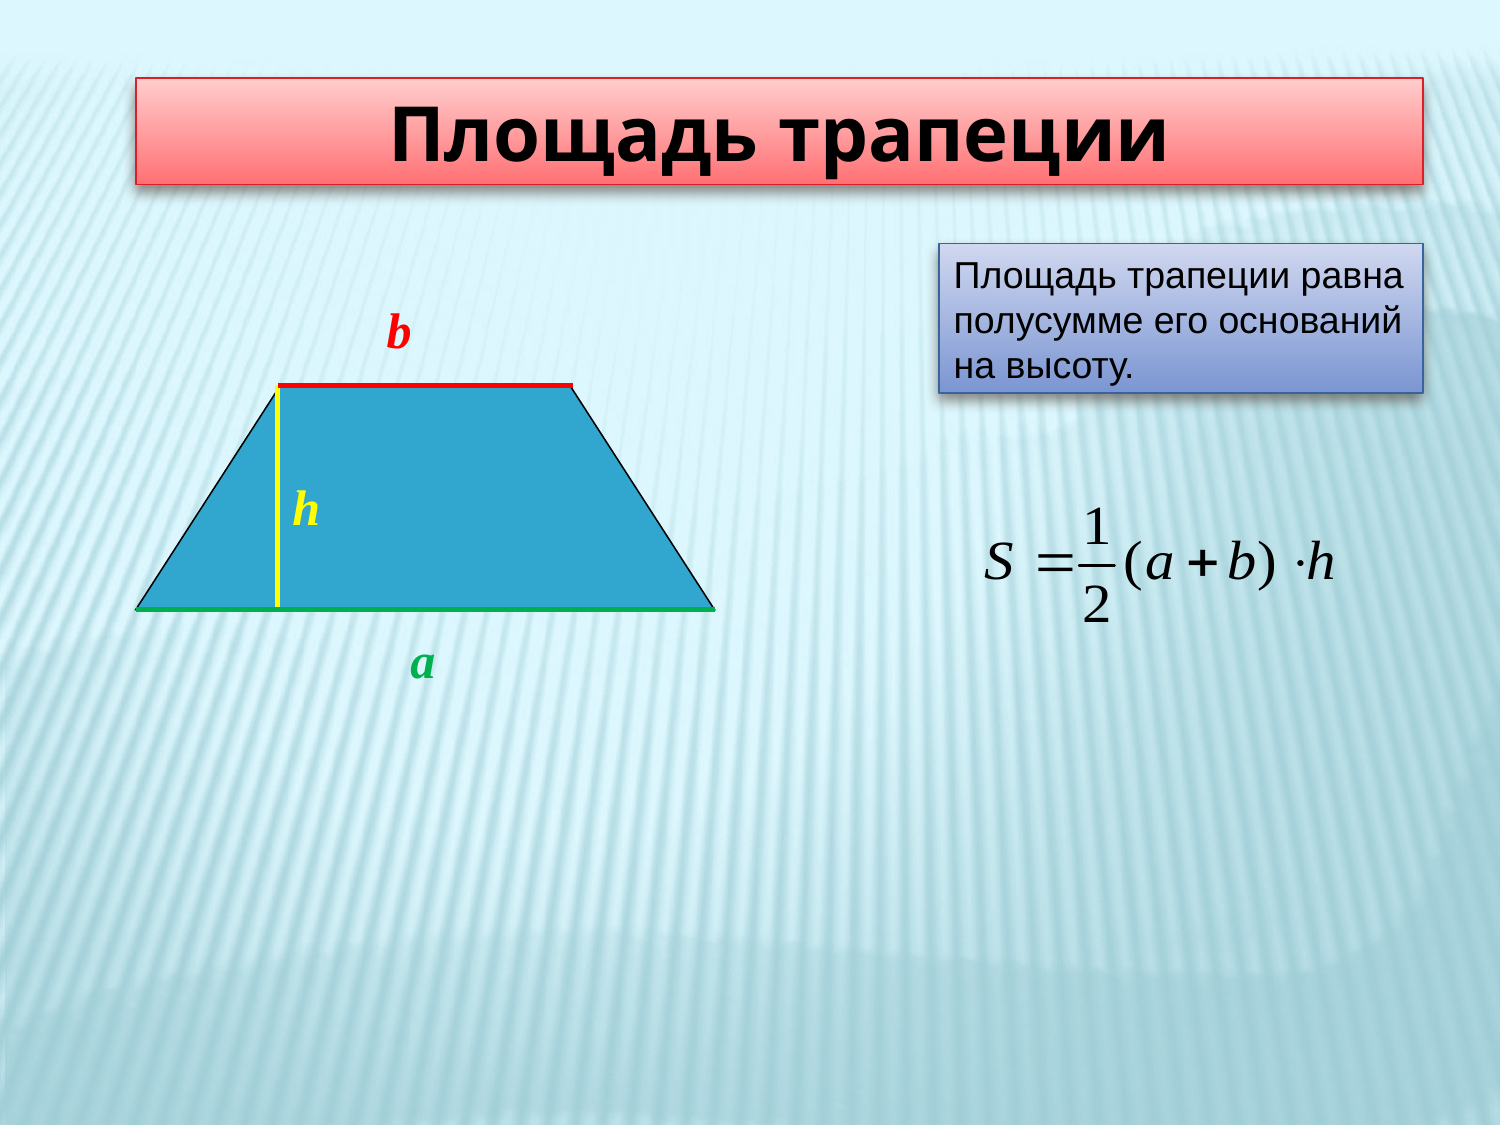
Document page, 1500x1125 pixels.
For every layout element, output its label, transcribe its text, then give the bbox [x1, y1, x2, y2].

text_box Площадь трапеции [135, 77, 1424, 185]
text_box a [395, 626, 455, 697]
text_box h [277, 467, 337, 543]
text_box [974, 491, 1348, 635]
text_box Площадь трапеции равна полусумме его оснований на высоту. [938, 243, 1424, 394]
text_box b [371, 290, 431, 366]
text_box [278, 388, 713, 607]
text_box [137, 390, 277, 607]
